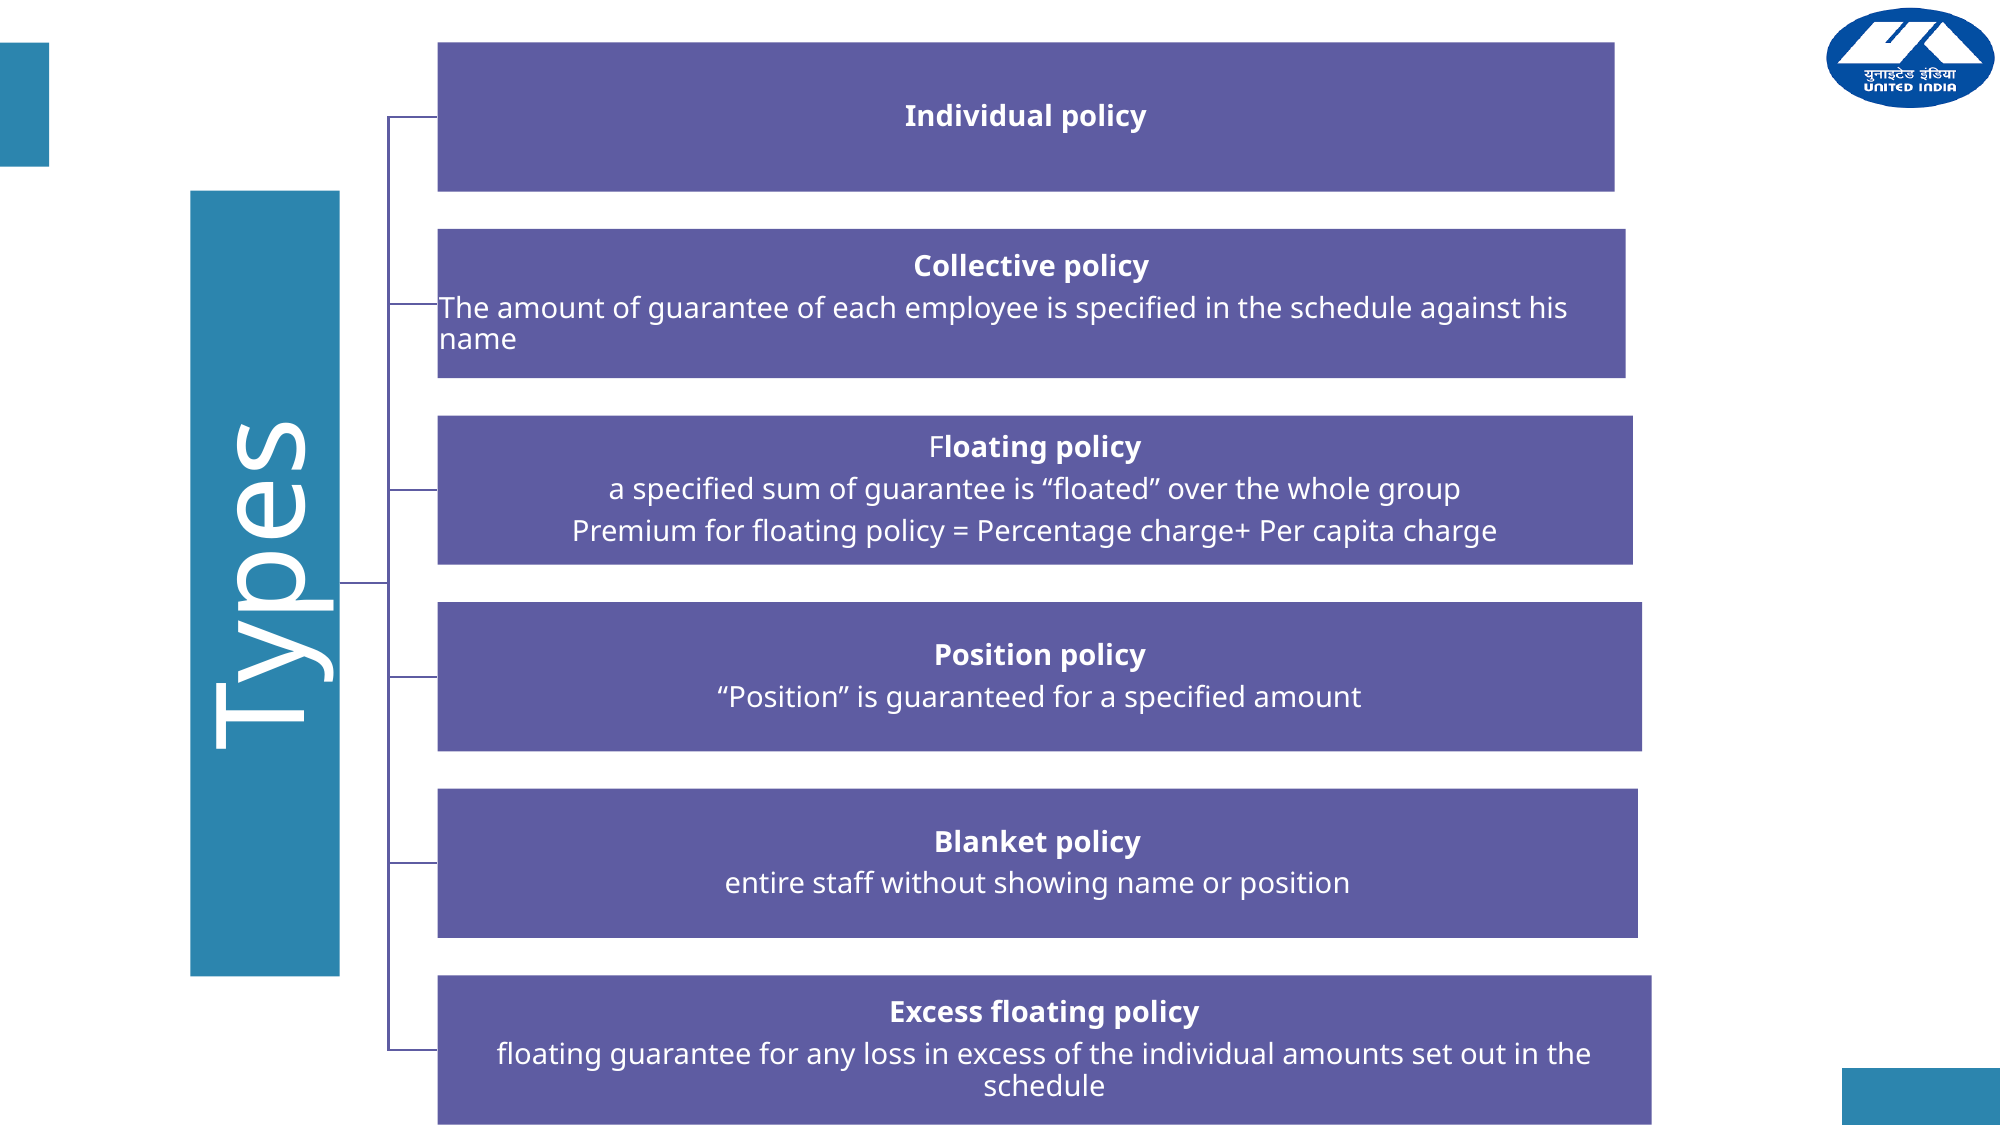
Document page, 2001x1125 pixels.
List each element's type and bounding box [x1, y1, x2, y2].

text_box [131, 41, 1711, 1125]
picture [1820, 3, 2000, 111]
